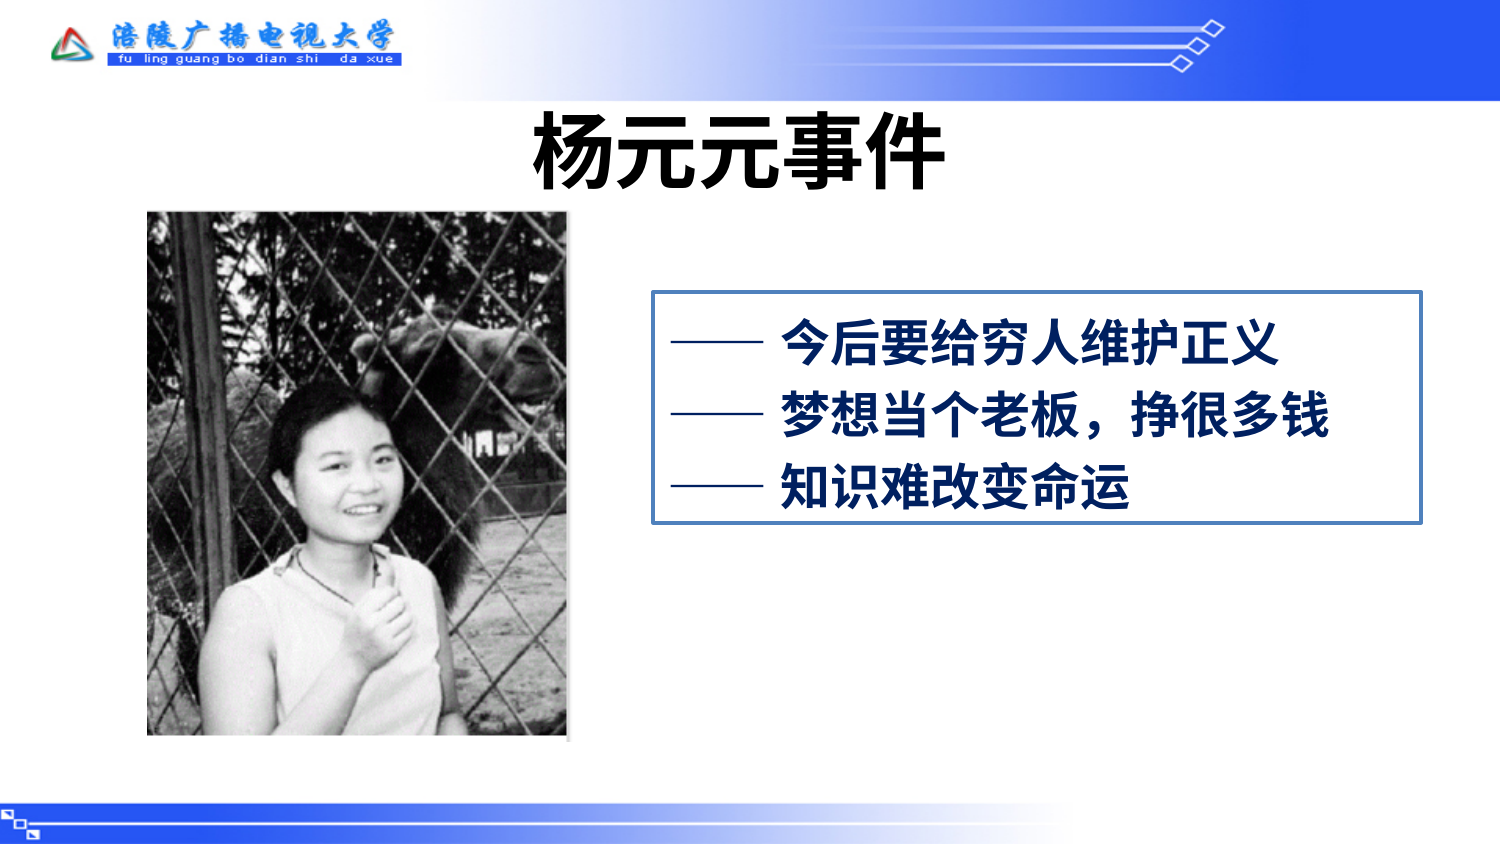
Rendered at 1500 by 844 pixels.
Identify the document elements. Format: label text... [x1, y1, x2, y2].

picture [0, 0, 1500, 844]
text_box ——今后要给穷人维护正义 ——梦想当个老板，挣很多钱 ——知识难改变命运 [651, 290, 1423, 525]
title 杨元元事件 [64, 79, 1415, 220]
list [147, 208, 573, 743]
